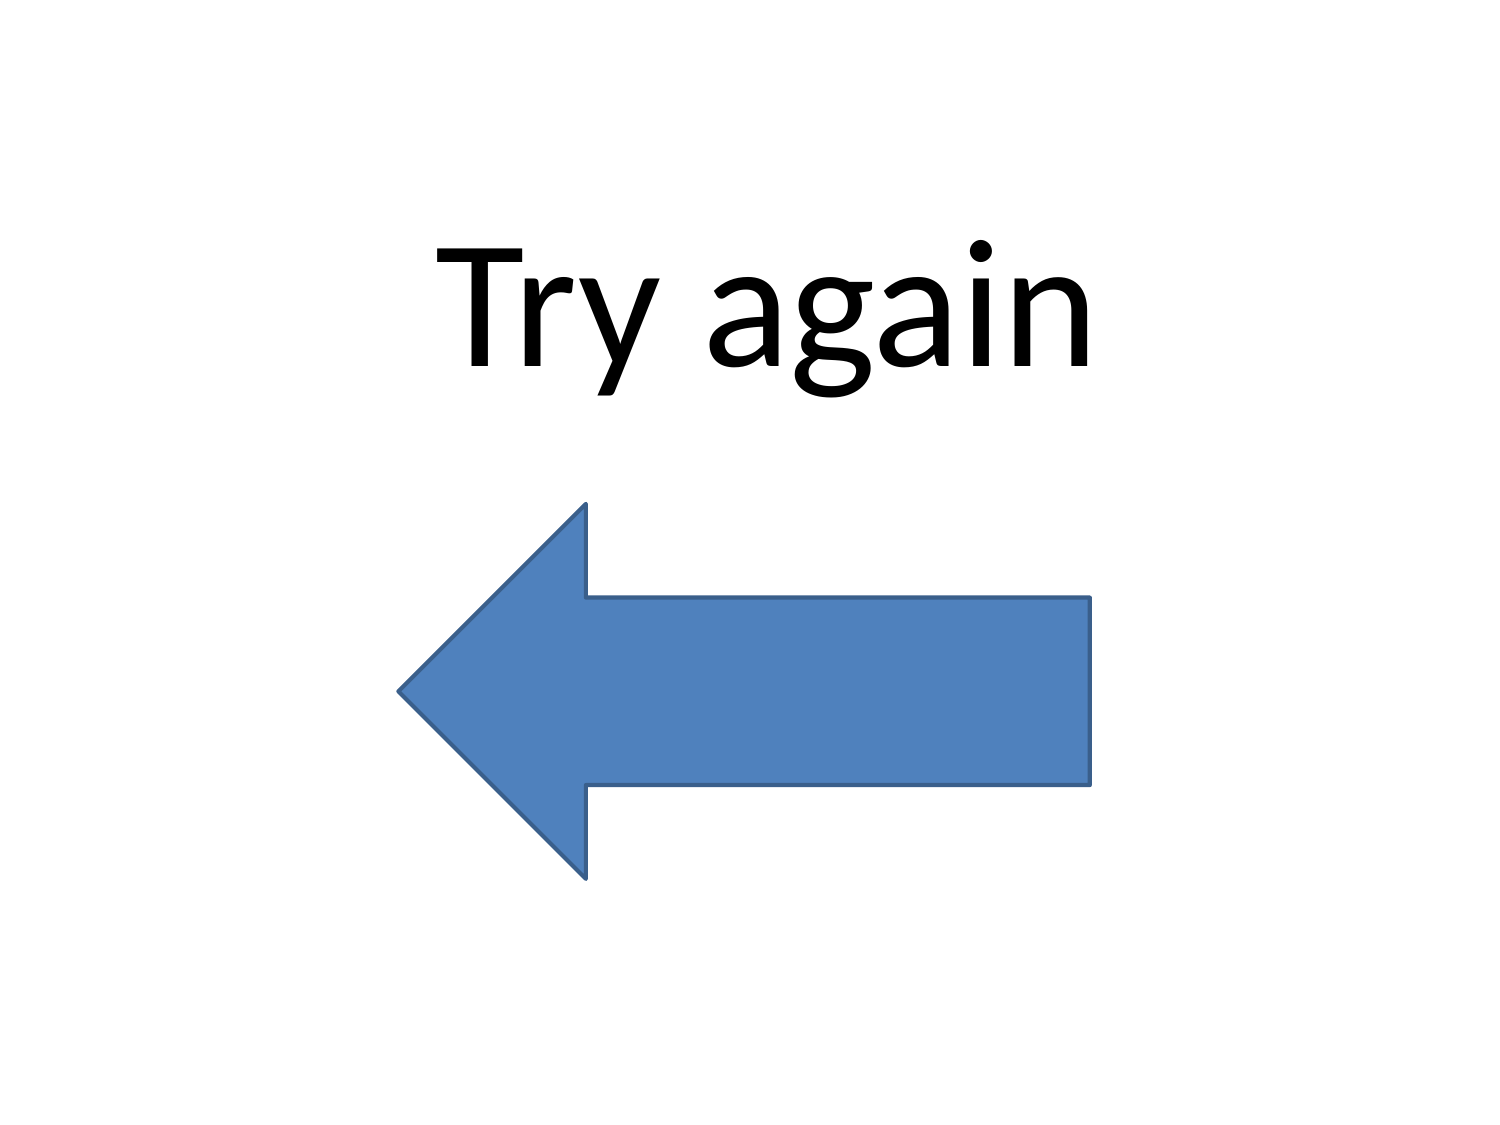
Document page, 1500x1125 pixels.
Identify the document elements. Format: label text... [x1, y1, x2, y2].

text_box Try again [128, 175, 1407, 411]
text_box [396, 501, 1092, 881]
